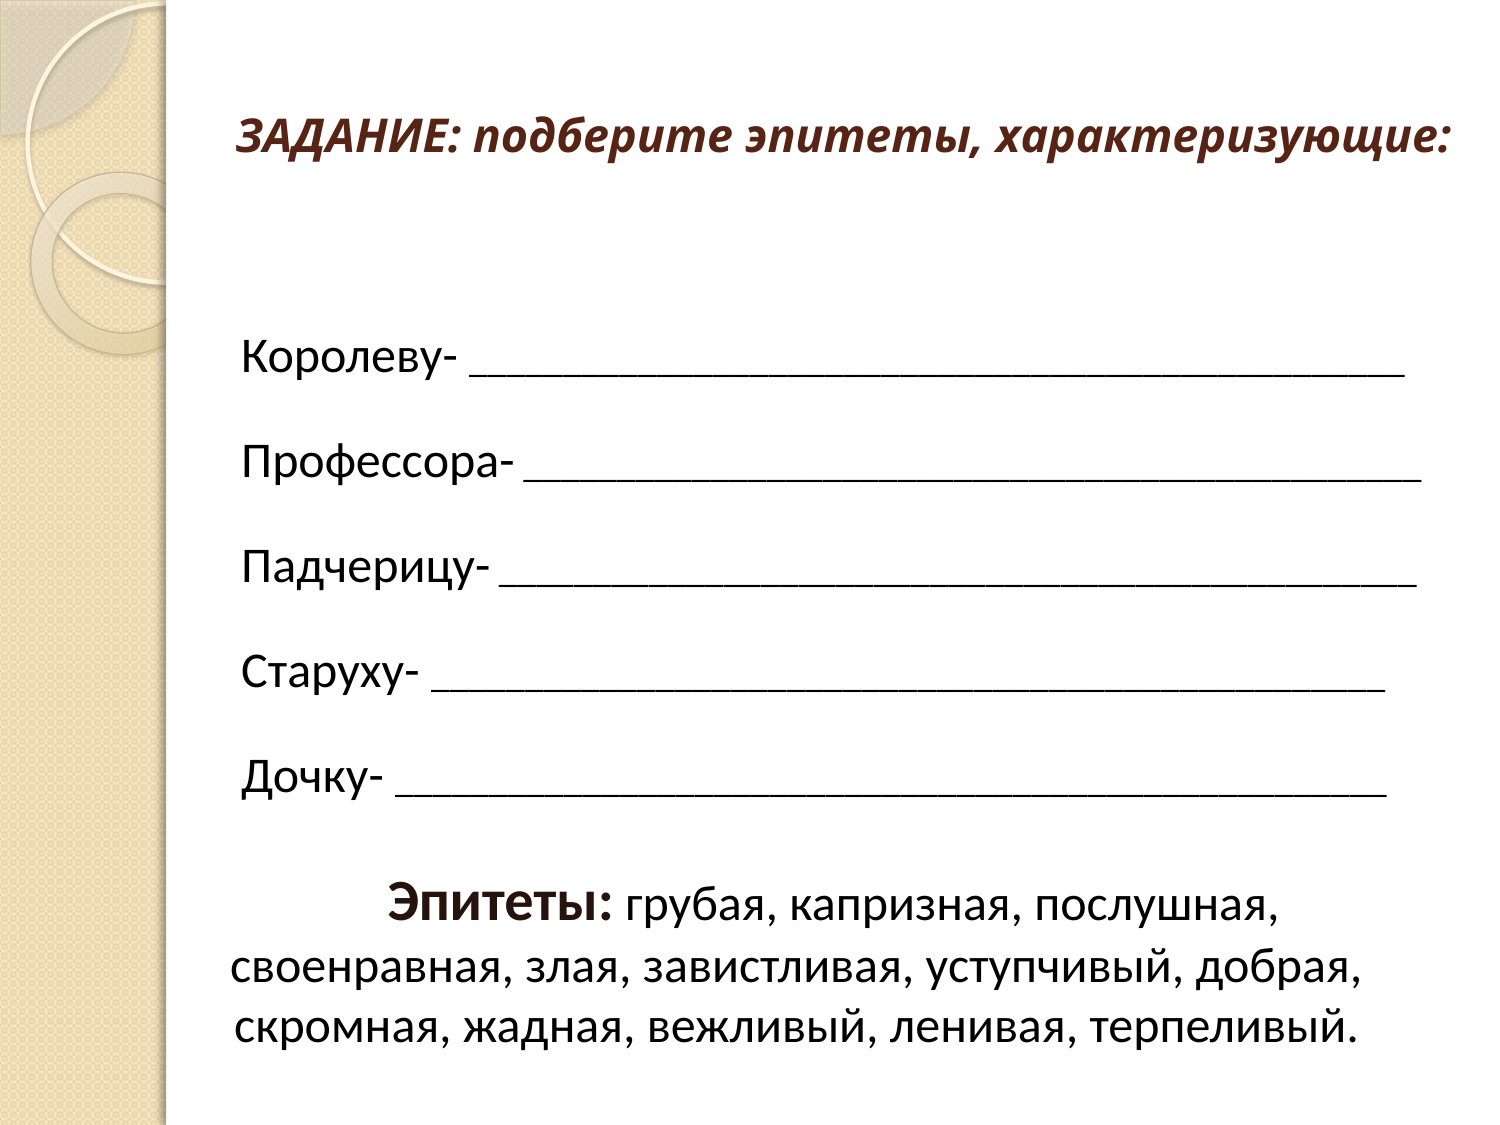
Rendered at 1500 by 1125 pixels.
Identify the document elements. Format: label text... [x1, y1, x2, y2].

text_box Королеву- __________________________________________________ Профессора- ________________________________________________ Падчерицу- _________________________________________________ Старуху- ___________________________________________________ Дочку- _____________________________________________________ Эпитеты: грубая, капризная, послушная, своенравная, злая, завистливая, уступчивый, добрая, скромная, жадная, вежливый, ленивая, терпеливый. [152, 314, 1442, 1060]
title ЗАДАНИЕ: подберите эпитеты, характеризующие: [199, 70, 1500, 258]
